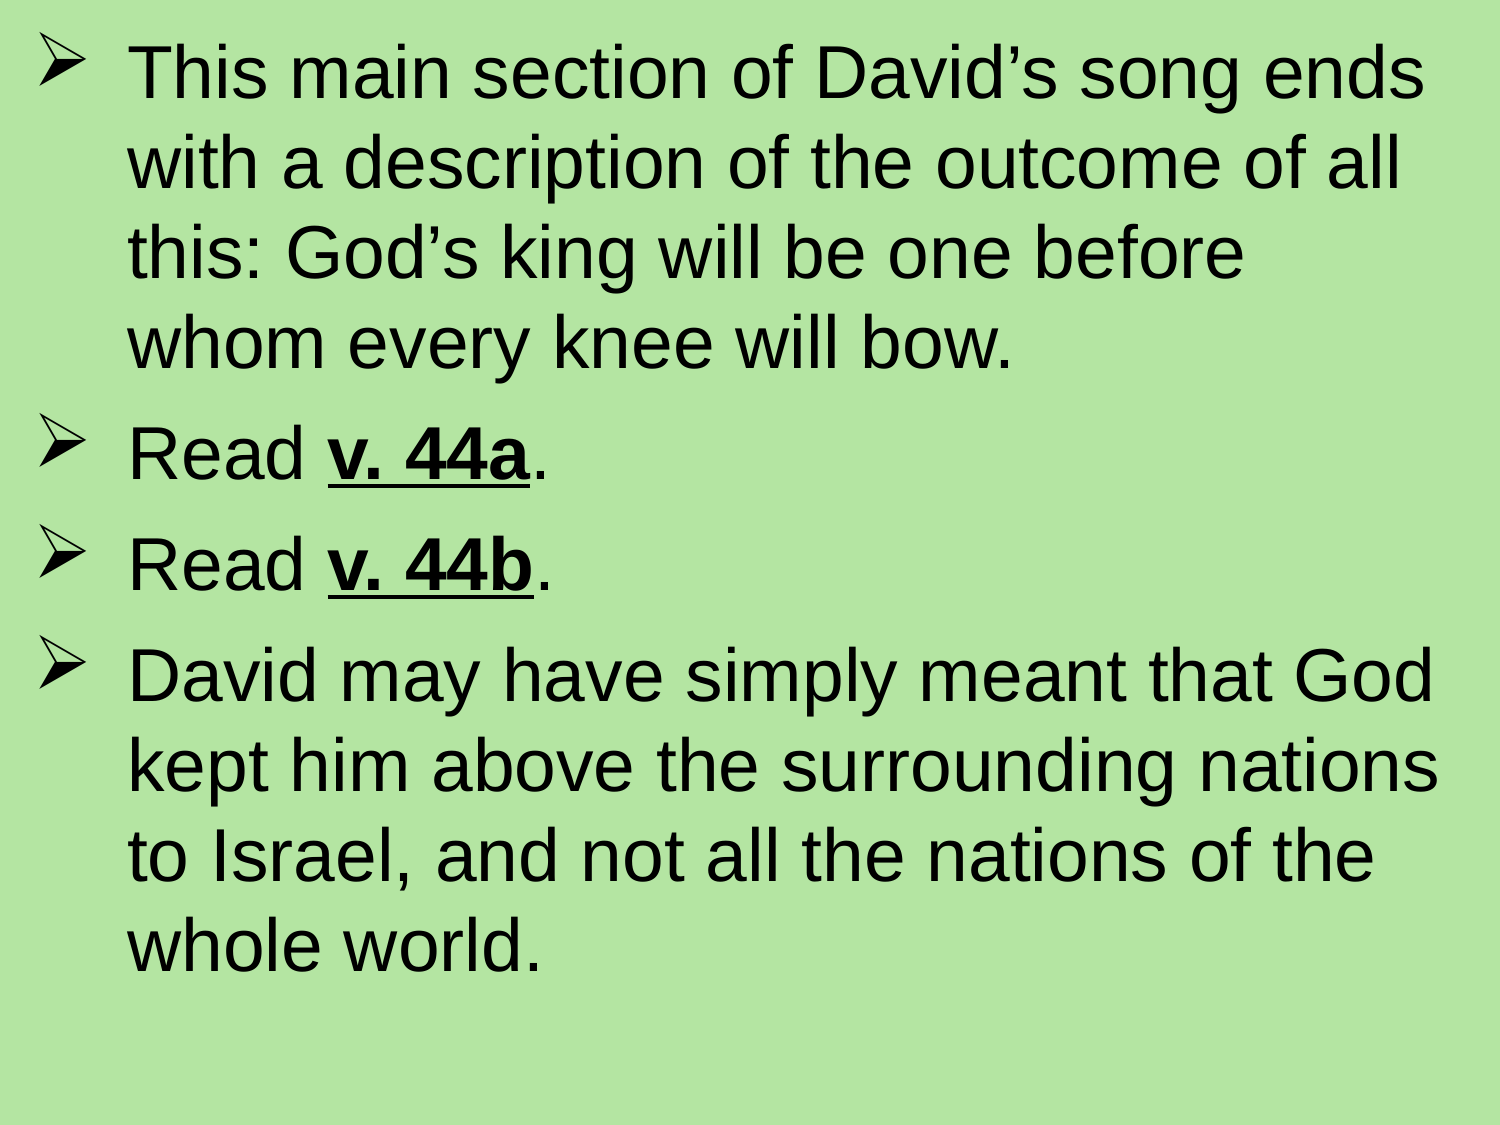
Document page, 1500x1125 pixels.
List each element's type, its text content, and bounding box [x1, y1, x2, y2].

subtitle This main section of David’s song ends with a description of the outcome of all this: God’s king will be one before whom every knee will bow. Read v. 44a. Read v. 44b. David may have simply meant that God kept him above the surrounding nations to Israel, and not all the nations of the whole world. [18, 16, 1482, 1106]
